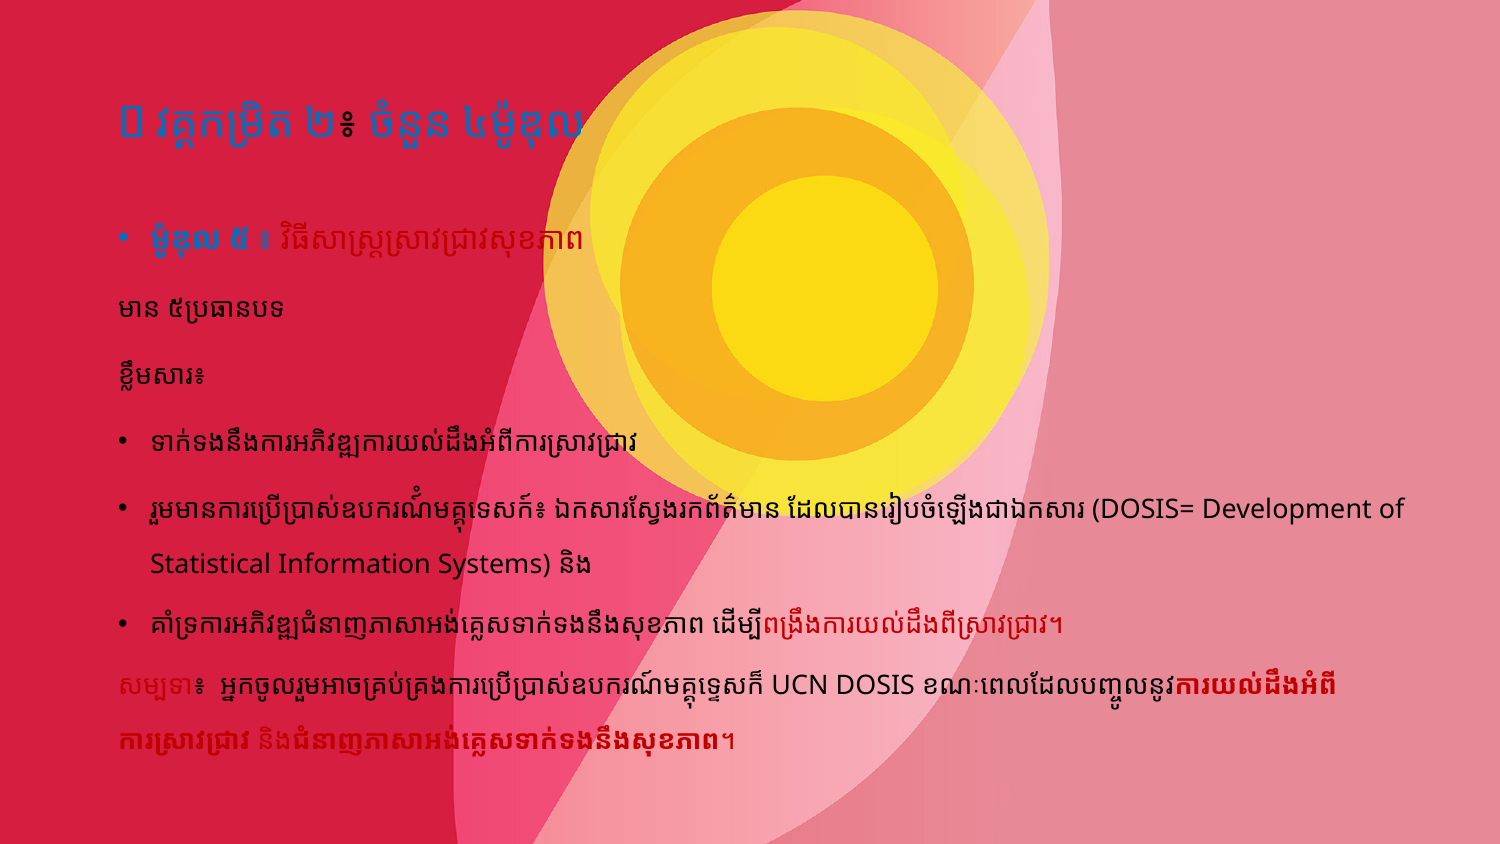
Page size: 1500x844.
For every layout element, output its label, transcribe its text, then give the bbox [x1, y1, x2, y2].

picture [0, 0, 1500, 844]
list ម៉ូឌុល ៥ ៖ វិធីសាស្ត្រស្រាវជ្រាវសុខភាព មាន​ ៥ប្រធានបទ ខ្លឹមសារ៖ ទាក់ទងនឹងការអភិវឌ្ឍការយល់ដឹងអំពីការស្រាវជ្រាវ រួមមានការប្រើប្រាស់ឧបករណ៍ំមគ្គុទេសក៍៖ ឯកសារស្វែងរកព័ត៌មាន ដែលបានរៀបចំឡើងជាឯកសារ (DOSIS= Development of Statistical Information Systems) និង គាំទ្រការអភិវឌ្ឍជំនាញភាសាអង់គ្លេសទាក់ទងនឹងសុខភាព ដើម្បីពង្រឹងការយល់ដឹងពីស្រាវជ្រាវ។ សម្បទា៖ អ្នកចូលរួមអាចគ្រប់គ្រងការប្រើប្រាស់ឧបករណ៍មគ្គុទ្ទេសក៏ UCN DOSIS ខណៈពេលដែលបញ្ចូលនូវការយល់ដឹងអំពីការស្រាវជ្រាវ និងជំនាញភាសាអង់គ្លេសទាក់ទងនឹងសុខភាព។ [103, 185, 1447, 824]
title  វគ្គកម្រិត ២៖ ចំនួន ៤​ម៉ូឌុល [103, 44, 1397, 185]
